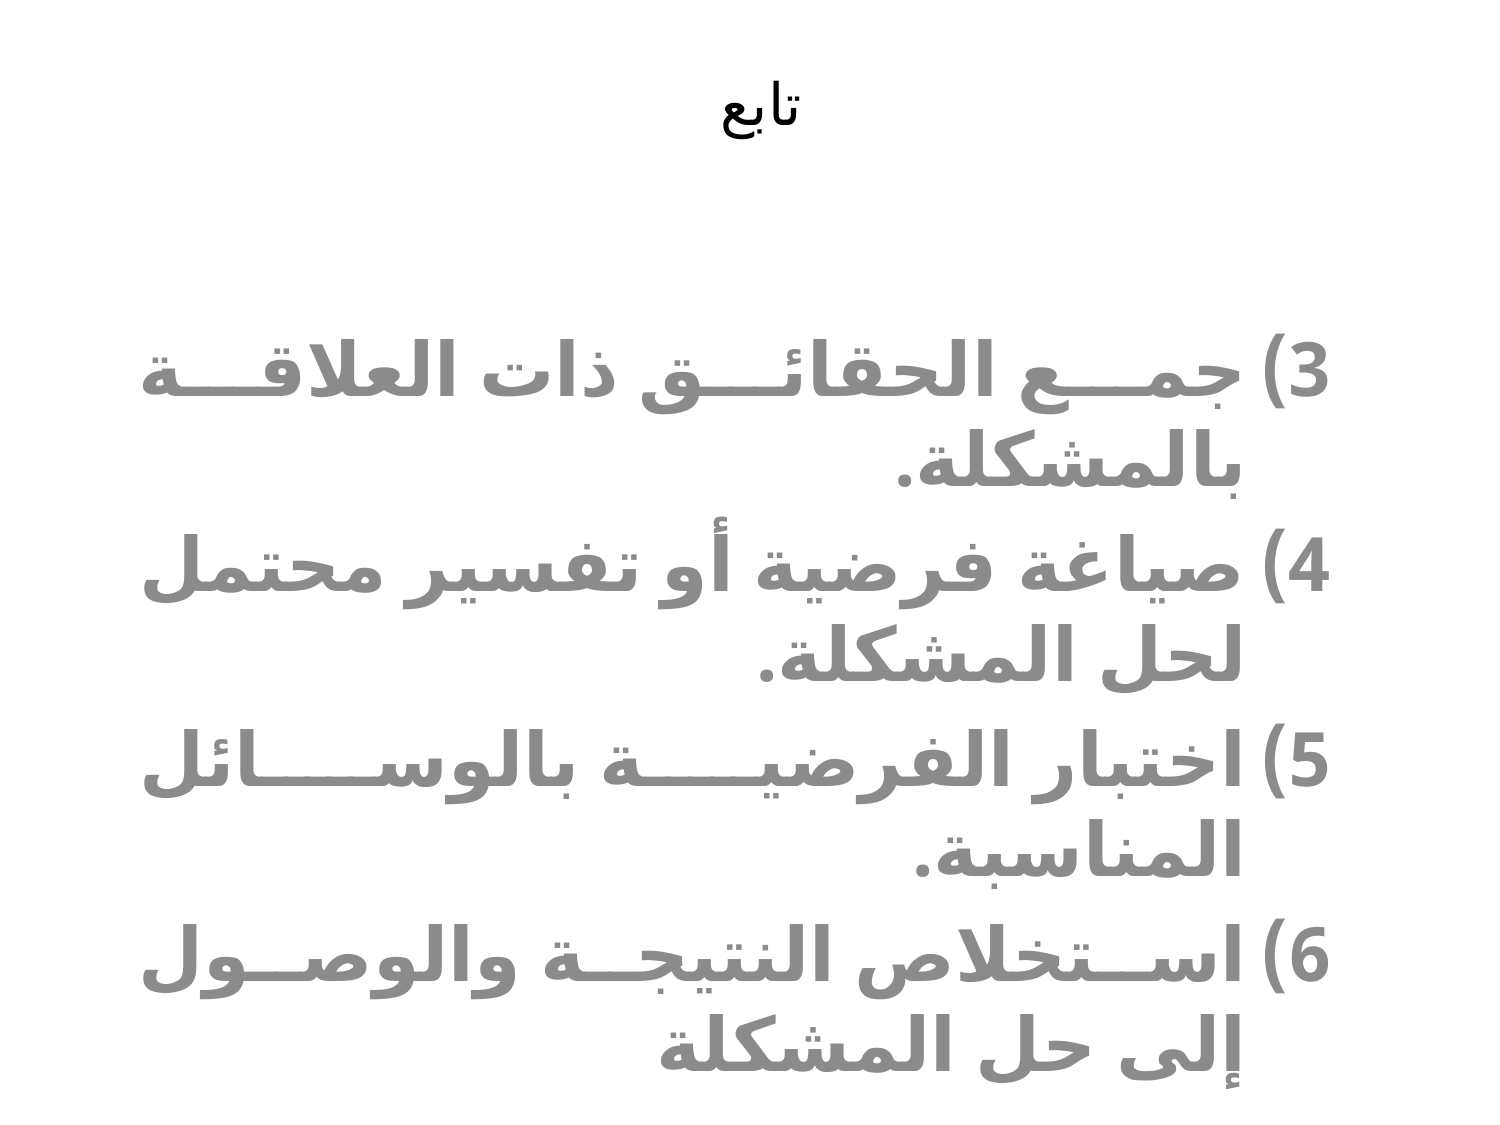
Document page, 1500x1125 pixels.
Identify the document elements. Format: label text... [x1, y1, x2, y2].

subtitle جمع الحقائق ذات العلاقة بالمشكلة. صياغة فرضية أو تفسير محتمل لحل المشكلة. اختبار الفرضية بالوسائل المناسبة. استخلاص النتيجة والوصول إلى حل المشكلة [123, 314, 1346, 1024]
title تابع [123, 66, 1399, 138]
